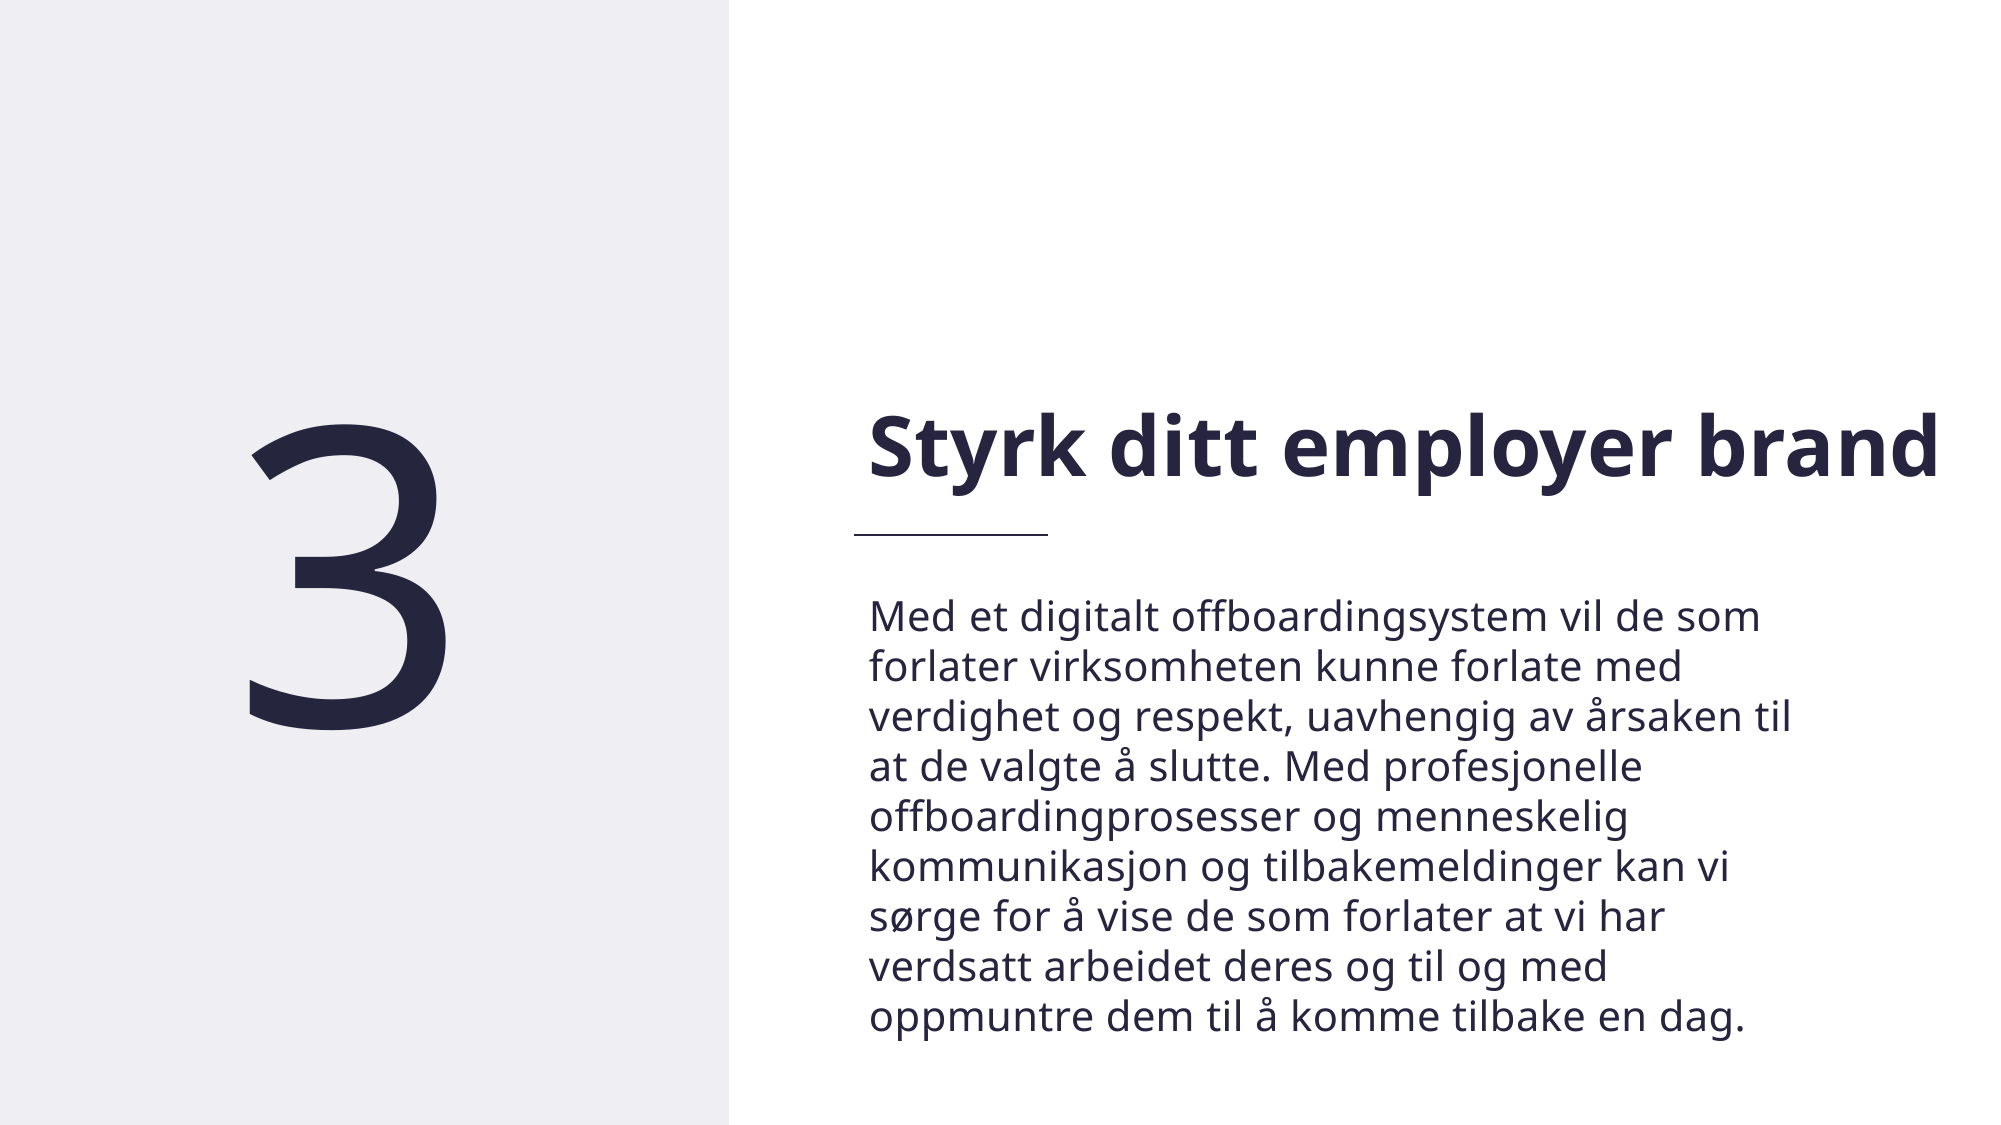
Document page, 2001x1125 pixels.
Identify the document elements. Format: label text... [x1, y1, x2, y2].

text_box Med et digitalt offboardingsystem vil de som forlater virksomheten kunne forlate med verdighet og respekt, uavhengig av årsaken til at de valgte å slutte. Med profesjonelle offboardingprosesser og menneskelig kommunikasjon og tilbakemeldinger kan vi sørge for å vise de som forlater at vi har verdsatt arbeidet deres og til og med oppmuntre dem til å komme tilbake en dag. [854, 582, 1847, 1055]
text_box 3 [216, 302, 513, 818]
text_box Styrk ditt employer brand [854, 399, 2000, 570]
text_box [0, 0, 730, 1125]
